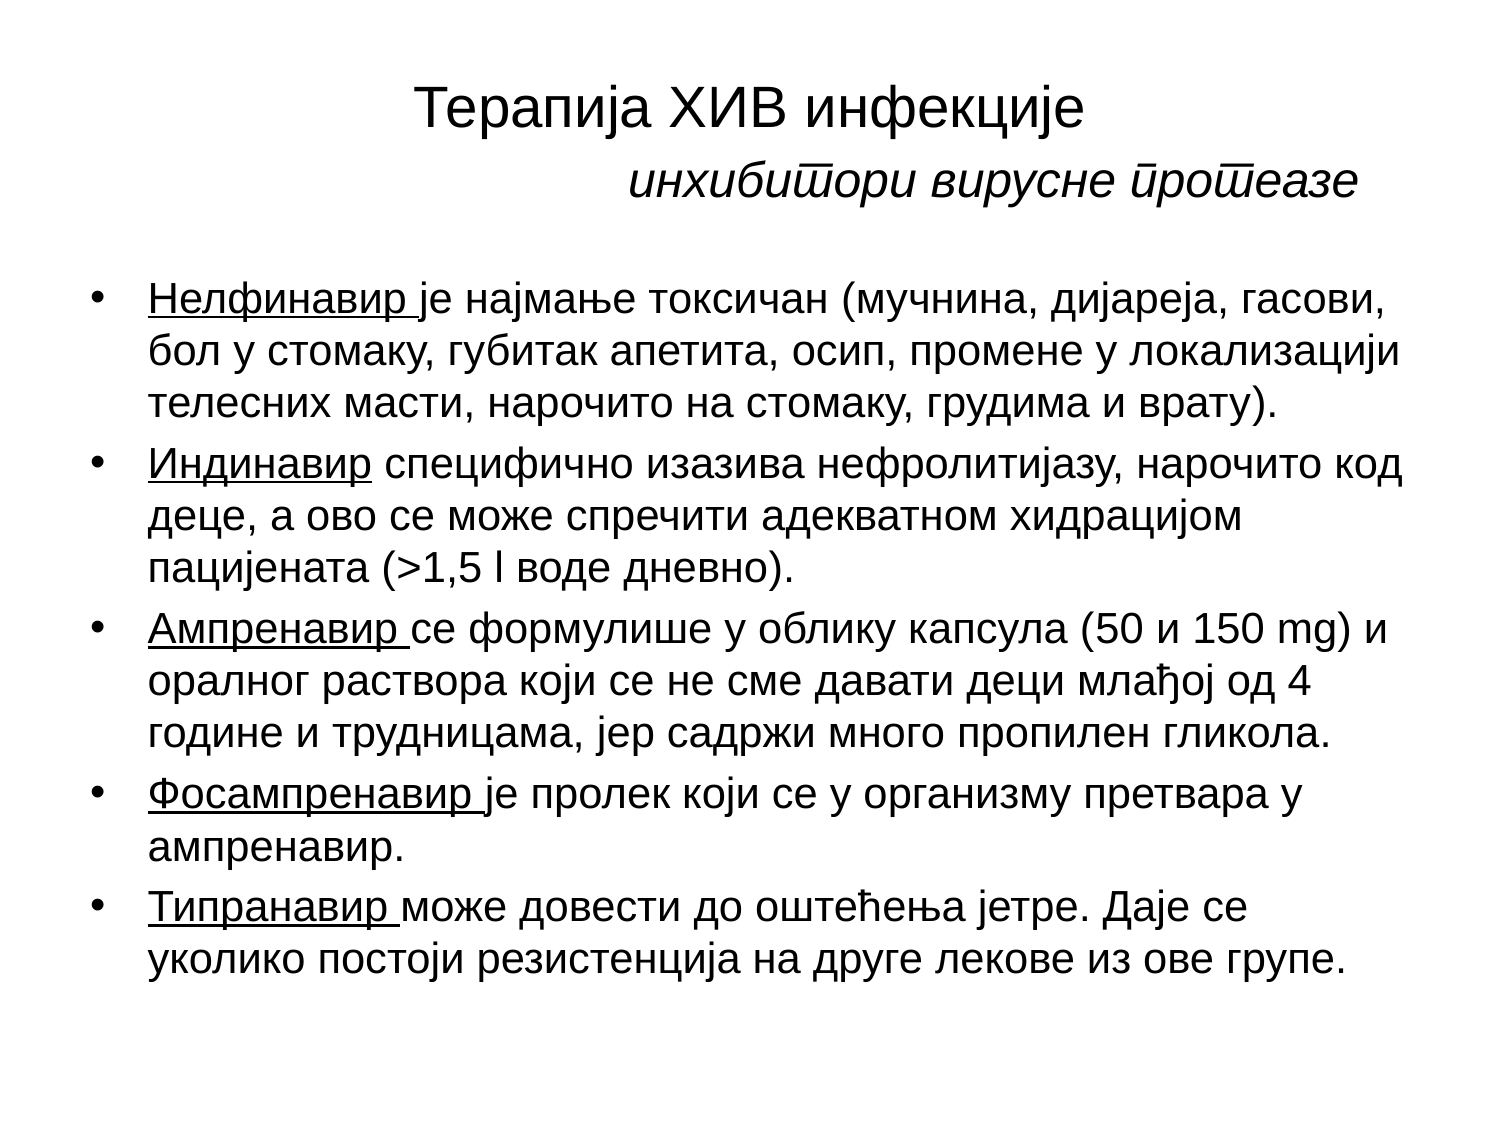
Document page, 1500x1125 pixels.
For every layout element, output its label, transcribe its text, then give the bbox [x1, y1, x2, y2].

title Терапија ХИВ инфекције инхибитори вирусне протеазе [75, 45, 1425, 233]
list Нелфинавир је најмање токсичан (мучнина, дијареја, гасови, бол у стомаку, губитак апетита, осип, промене у локализацији телесних масти, нарочито на стомаку, грудима и врату). Индинавир специфично изазива нефролитијазу, нарочито код деце, а ово се може спречити адекватном хидрацијом пацијената (>1,5 l воде дневно). Ампренавир се формулише у облику капсула (50 и 150 mg) и оралног раствора који се не сме давати деци млађој од 4 године и трудницама, јер садржи много пропилен гликола. Фосампренавир је пролек који се у организму претвара у ампренавир. Типранавир може довести до оштећења јетре. Даје се уколико постоји резистенција на друге лекове из ове групе. [75, 262, 1425, 1005]
